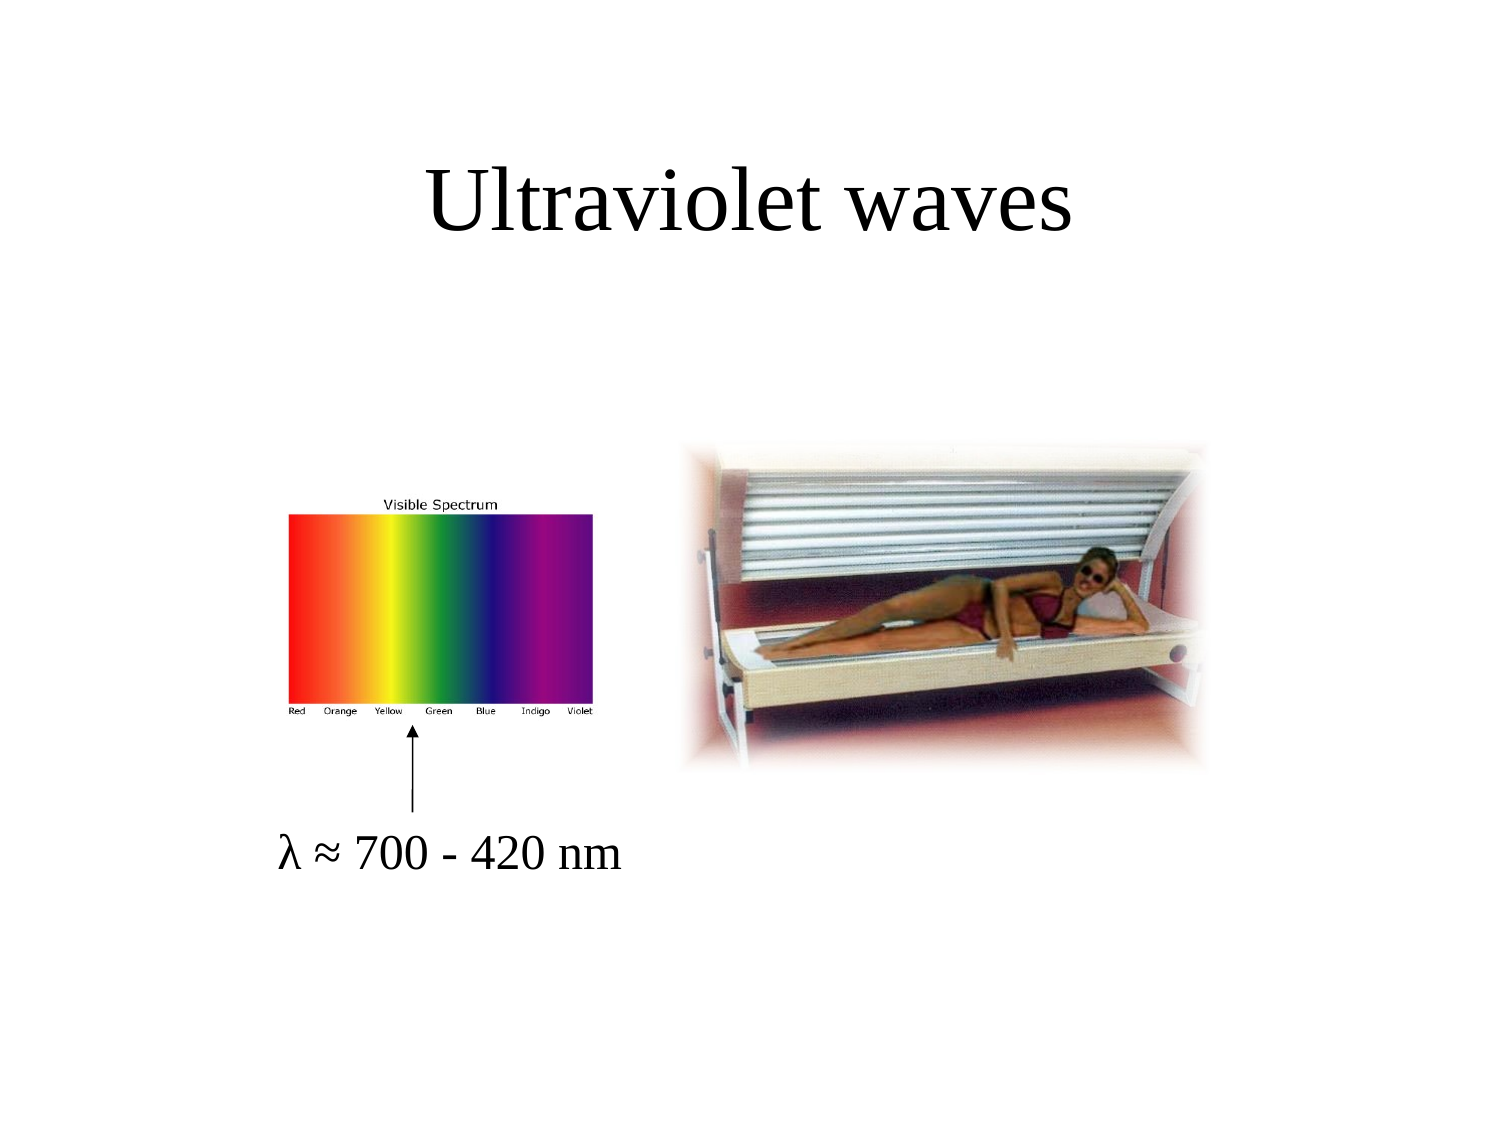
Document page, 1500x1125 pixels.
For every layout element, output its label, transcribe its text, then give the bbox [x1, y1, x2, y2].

picture [674, 437, 1213, 777]
picture [262, 487, 626, 738]
title Ultraviolet waves [112, 99, 1388, 288]
text_box λ ≈ 700 - 420 nm [262, 812, 663, 888]
